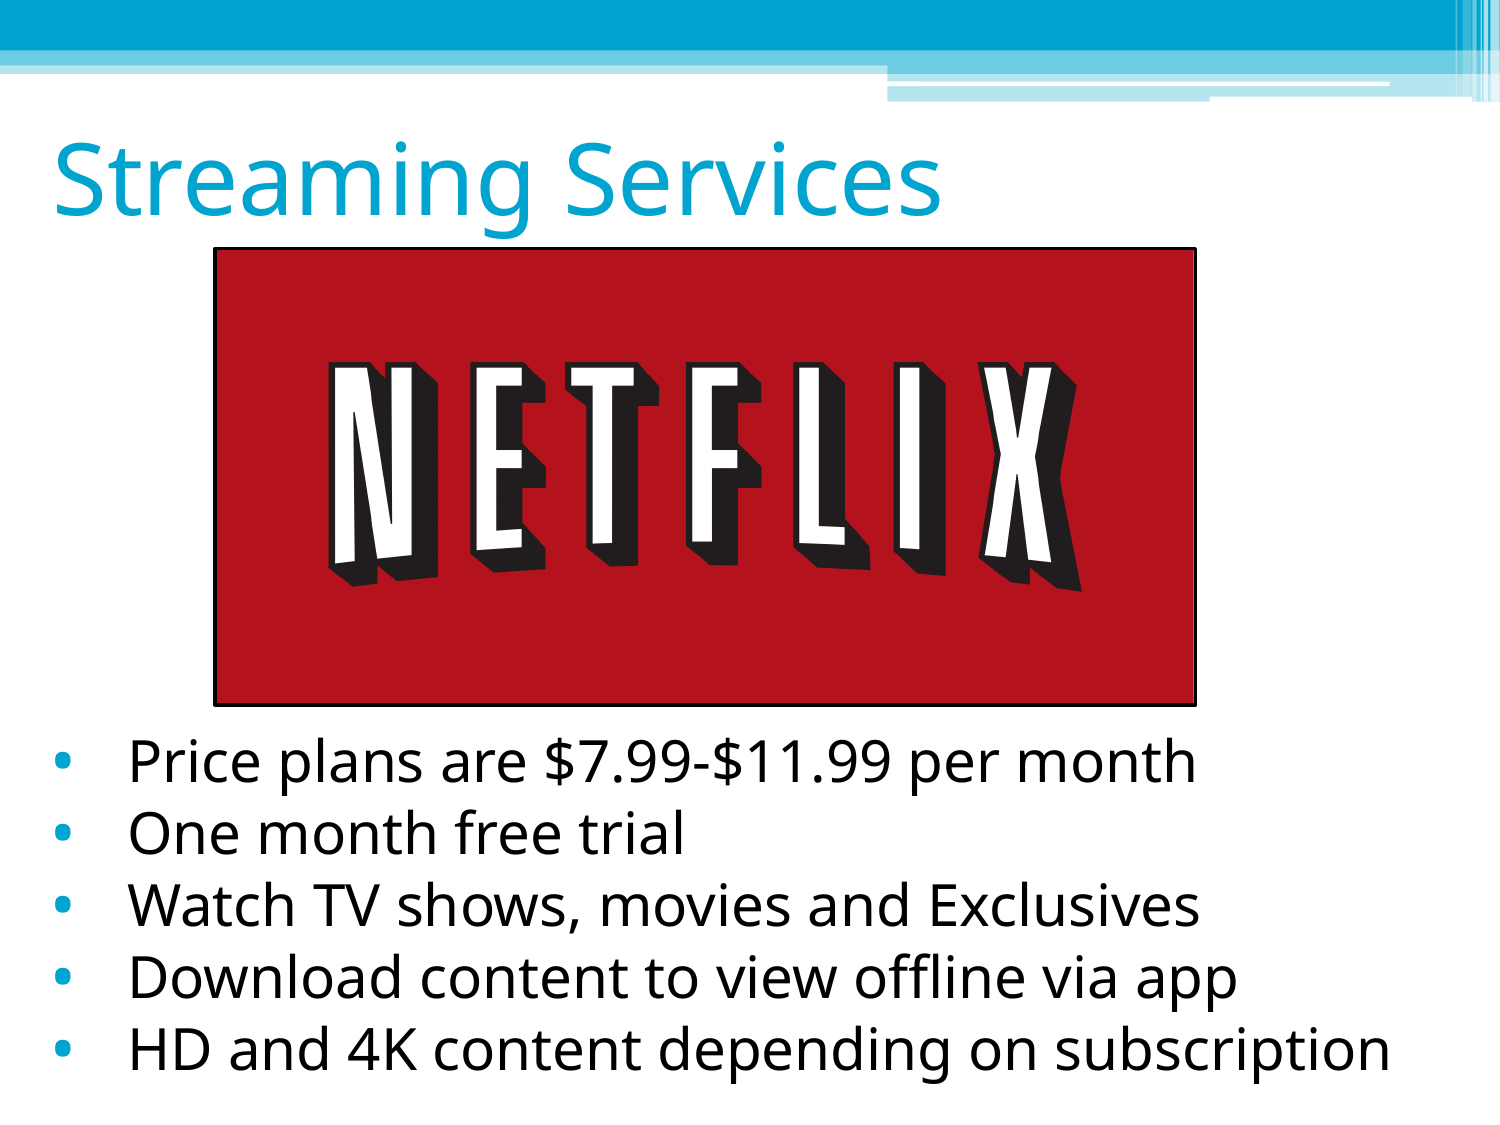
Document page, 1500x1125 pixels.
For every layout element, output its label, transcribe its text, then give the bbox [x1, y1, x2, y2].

list Price plans are $7.99-$11.99 per month One month free trial Watch TV shows, movies and Exclusives Download content to view offline via app HD and 4K content depending on subscription [37, 716, 1500, 1094]
picture [216, 249, 1194, 704]
title Streaming Services [37, 87, 1500, 263]
